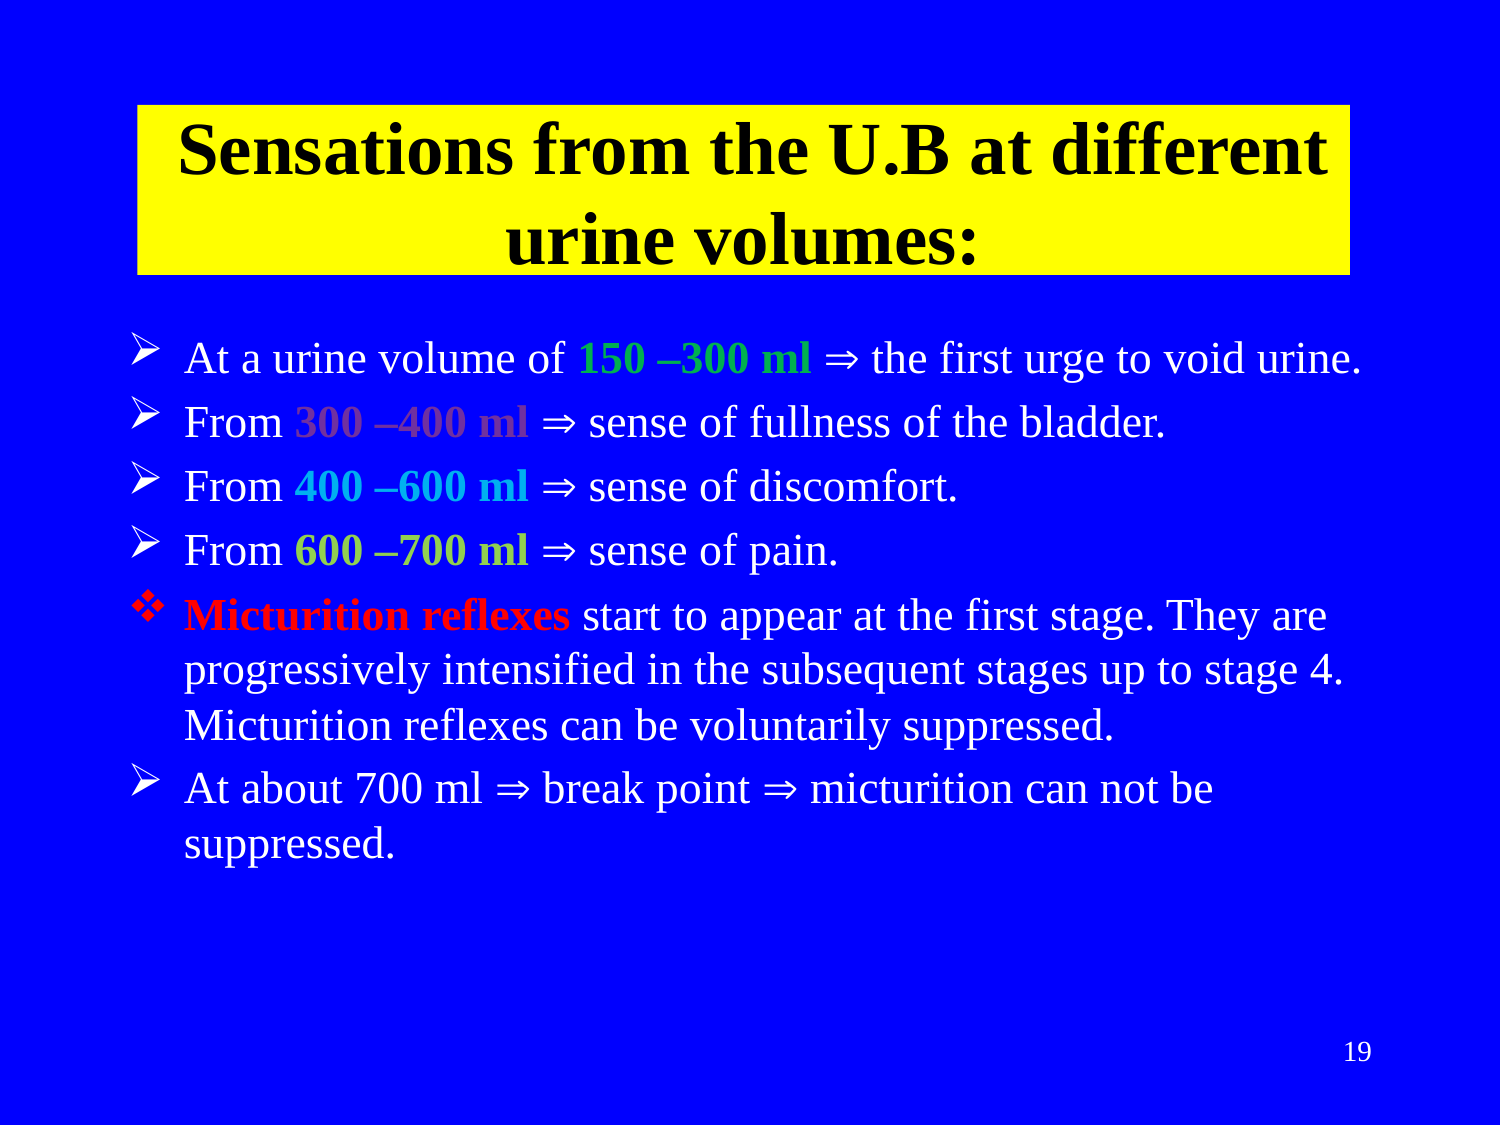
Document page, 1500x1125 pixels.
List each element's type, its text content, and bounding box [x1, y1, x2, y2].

title Sensations from the U.B at different urine volumes: [137, 104, 1350, 275]
slide_number 19 [1074, 1025, 1388, 1100]
list At a urine volume of 150 –300 ml  the first urge to void urine. From 300 –400 ml  sense of fullness of the bladder. From 400 –600 ml  sense of discomfort. From 600 –700 ml  sense of pain. Micturition reflexes start to appear at the first stage. They are progressively intensified in the subsequent stages up to stage 4. Micturition reflexes can be voluntarily suppressed. At about 700 ml  break point  micturition can not be suppressed. [112, 320, 1388, 1038]
